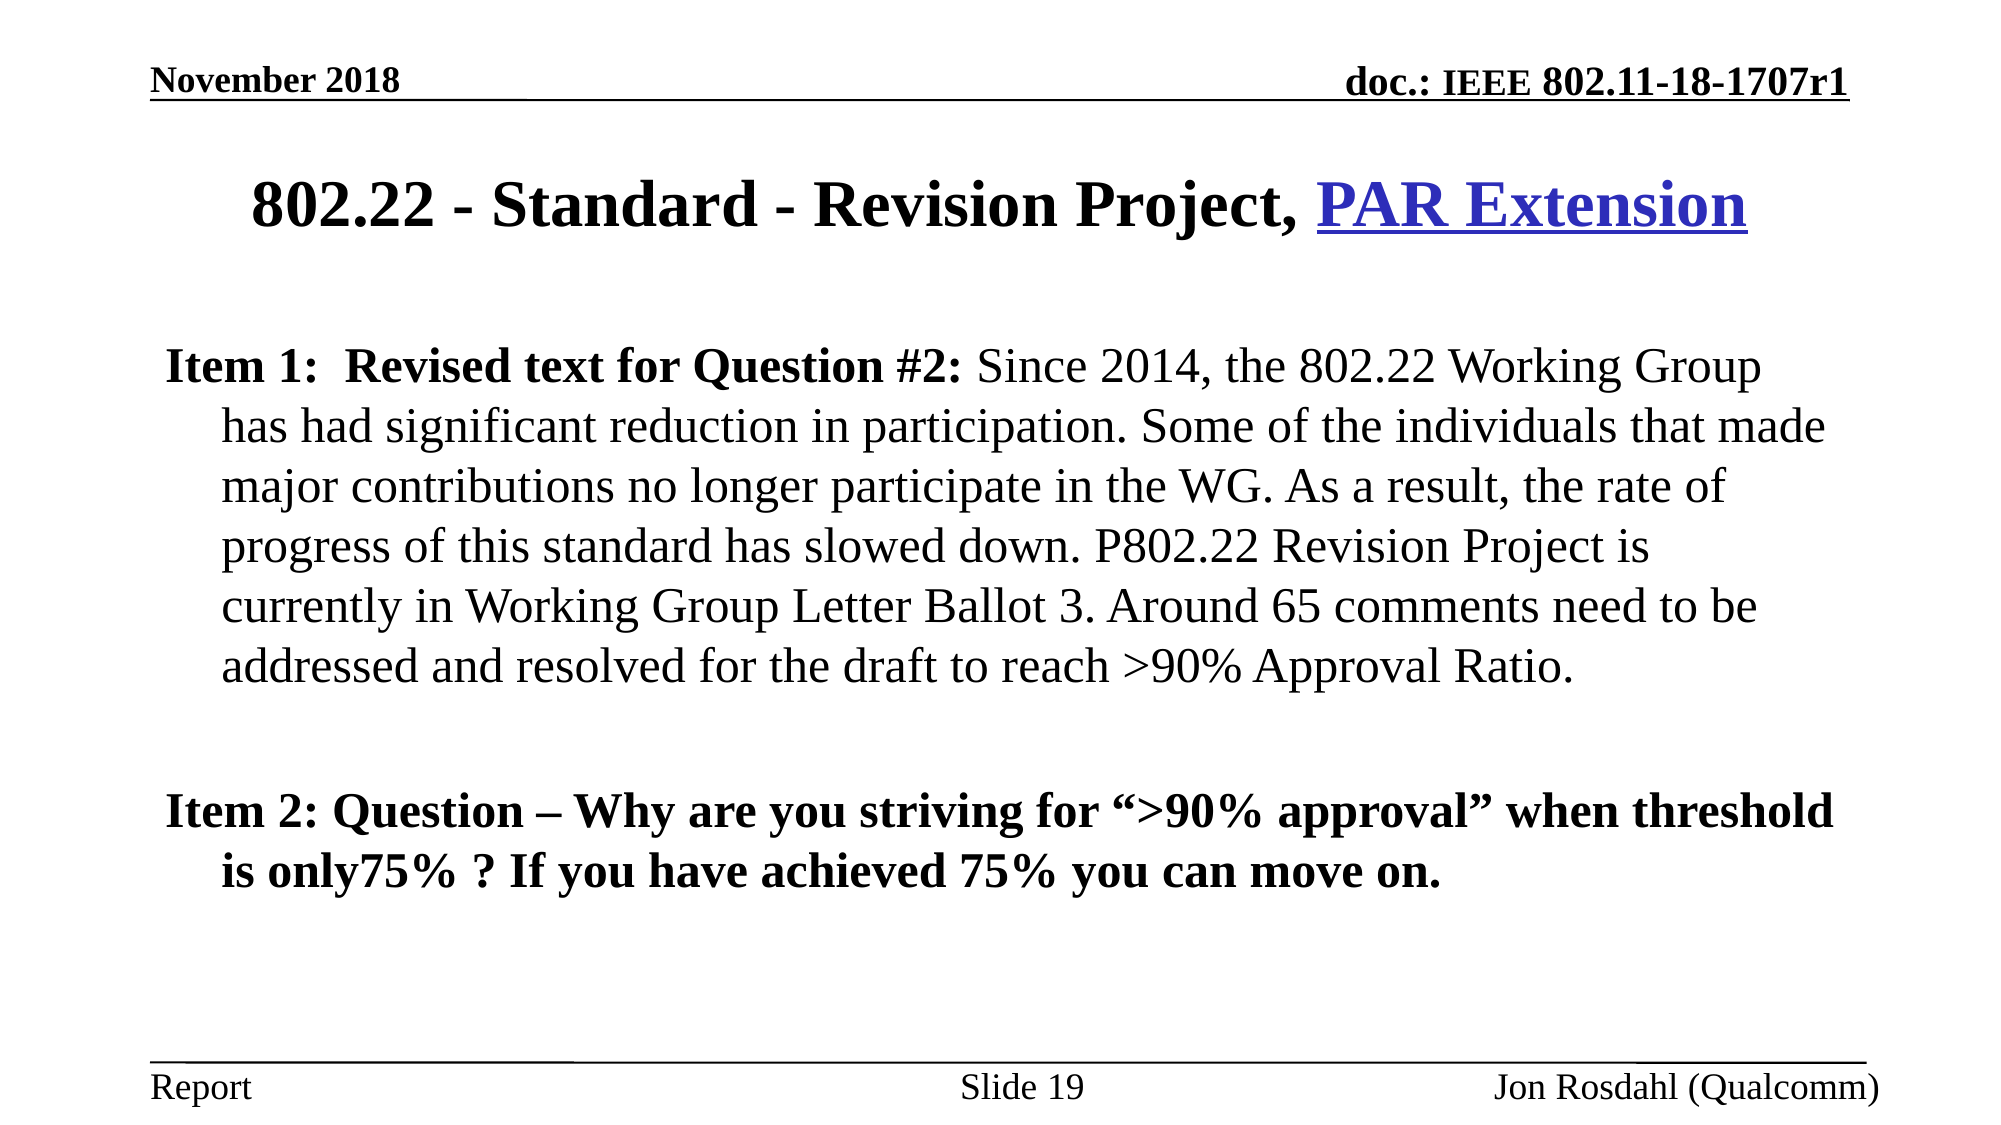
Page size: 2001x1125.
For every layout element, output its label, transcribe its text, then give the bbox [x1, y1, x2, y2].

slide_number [149, 49, 431, 100]
slide_number Slide 19 [950, 1061, 1095, 1125]
footer Jon Rosdahl (Qualcomm) [1436, 1061, 1881, 1108]
title 802.22 - Standard - Revision Project, PAR Extension [149, 112, 1850, 288]
list Item 1: Revised text for Question #2: Since 2014, the 802.22 Working Group has had significant reduction in participation. Some of the individuals that made major contributions no longer participate in the WG. As a result, the rate of progress of this standard has slowed down. P802.22 Revision Project is currently in Working Group Letter Ballot 3. Around 65 comments need to be addressed and resolved for the draft to reach >90% Approval Ratio. Item 2: Question – Why are you striving for “>90% approval” when threshold is only75% ? If you have achieved 75% you can move on. [149, 324, 1850, 1000]
